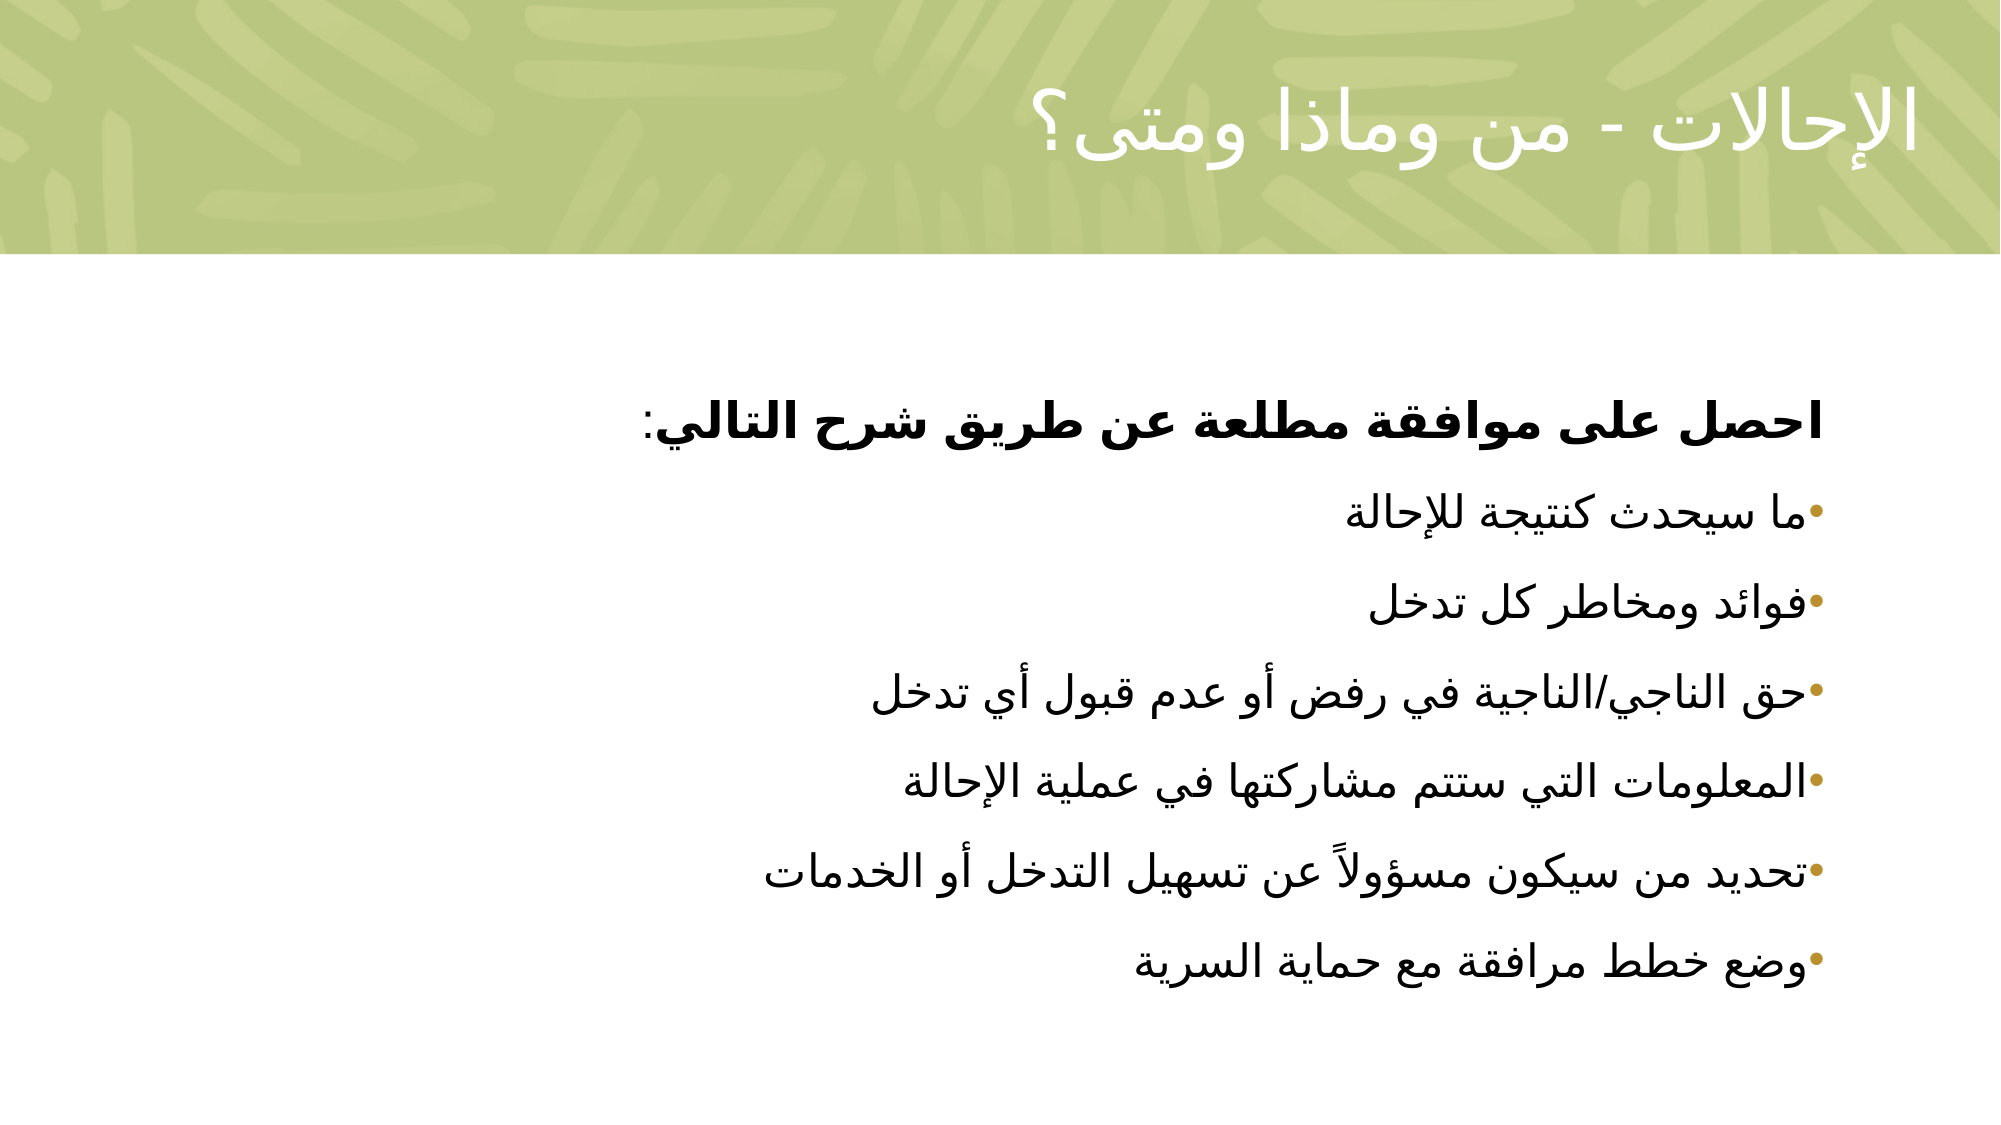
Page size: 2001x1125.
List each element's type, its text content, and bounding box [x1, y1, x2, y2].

title الإحالات - من وماذا ومتى؟ [61, 33, 1938, 220]
list احصل على موافقة مطلعة عن طريق شرح التالي: ما سيحدث كنتيجة للإحالة فوائد ومخاطر كل تدخل حق الناجي/الناجية في رفض أو عدم قبول أي تدخل المعلومات التي ستتم مشاركتها في عملية الإحالة تحديد من سيكون مسؤولاً عن تسهيل التدخل أو الخدمات وضع خطط مرافقة مع حماية السرية [237, 374, 1833, 1036]
picture [0, 0, 2000, 1125]
